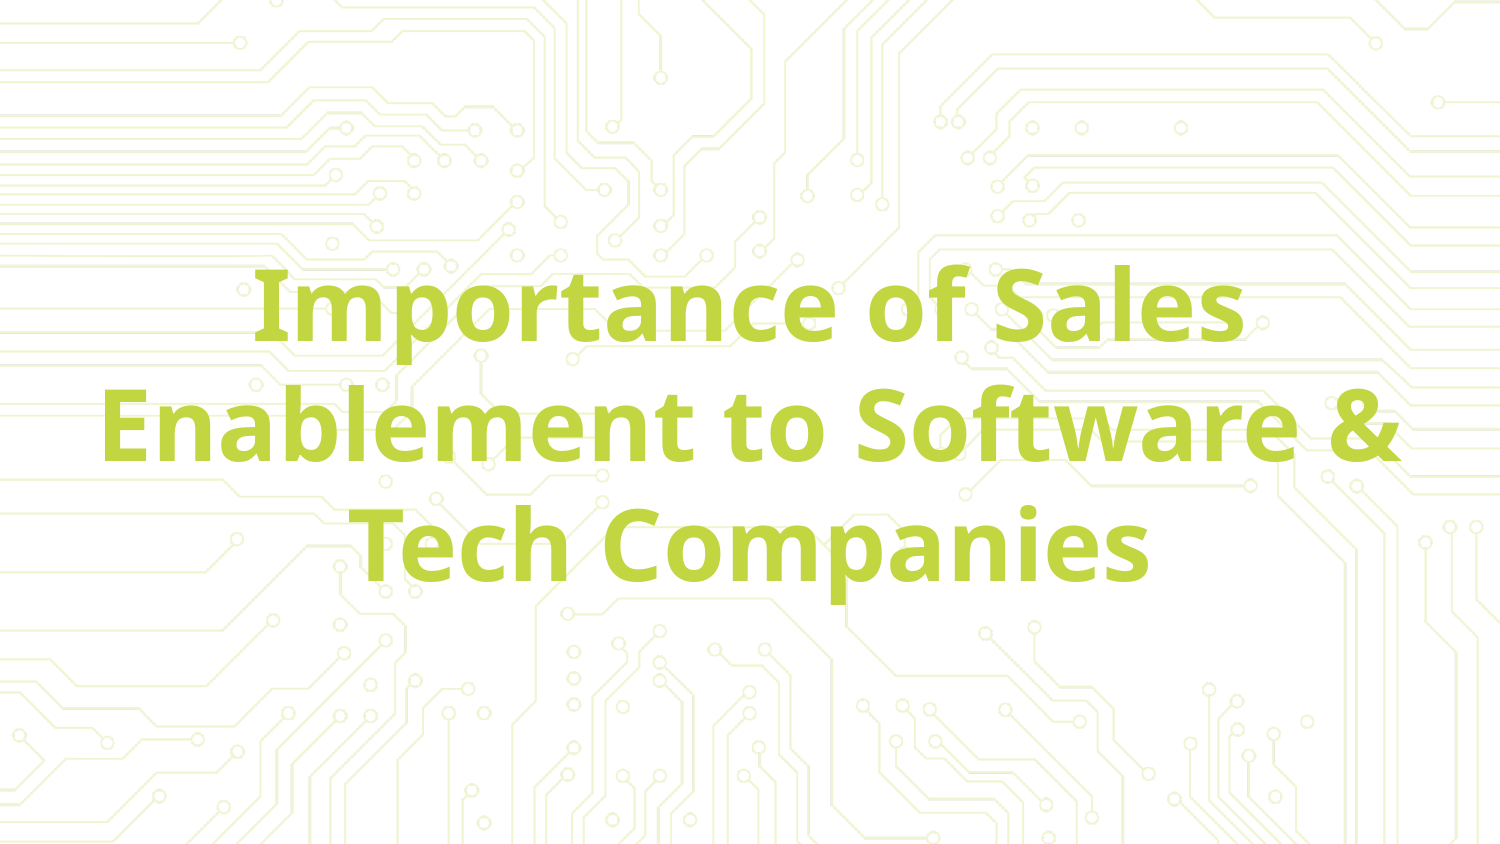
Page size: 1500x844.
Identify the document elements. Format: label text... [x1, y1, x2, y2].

title Importance of Sales Enablement to Software & Tech Companies [51, 352, 1449, 491]
